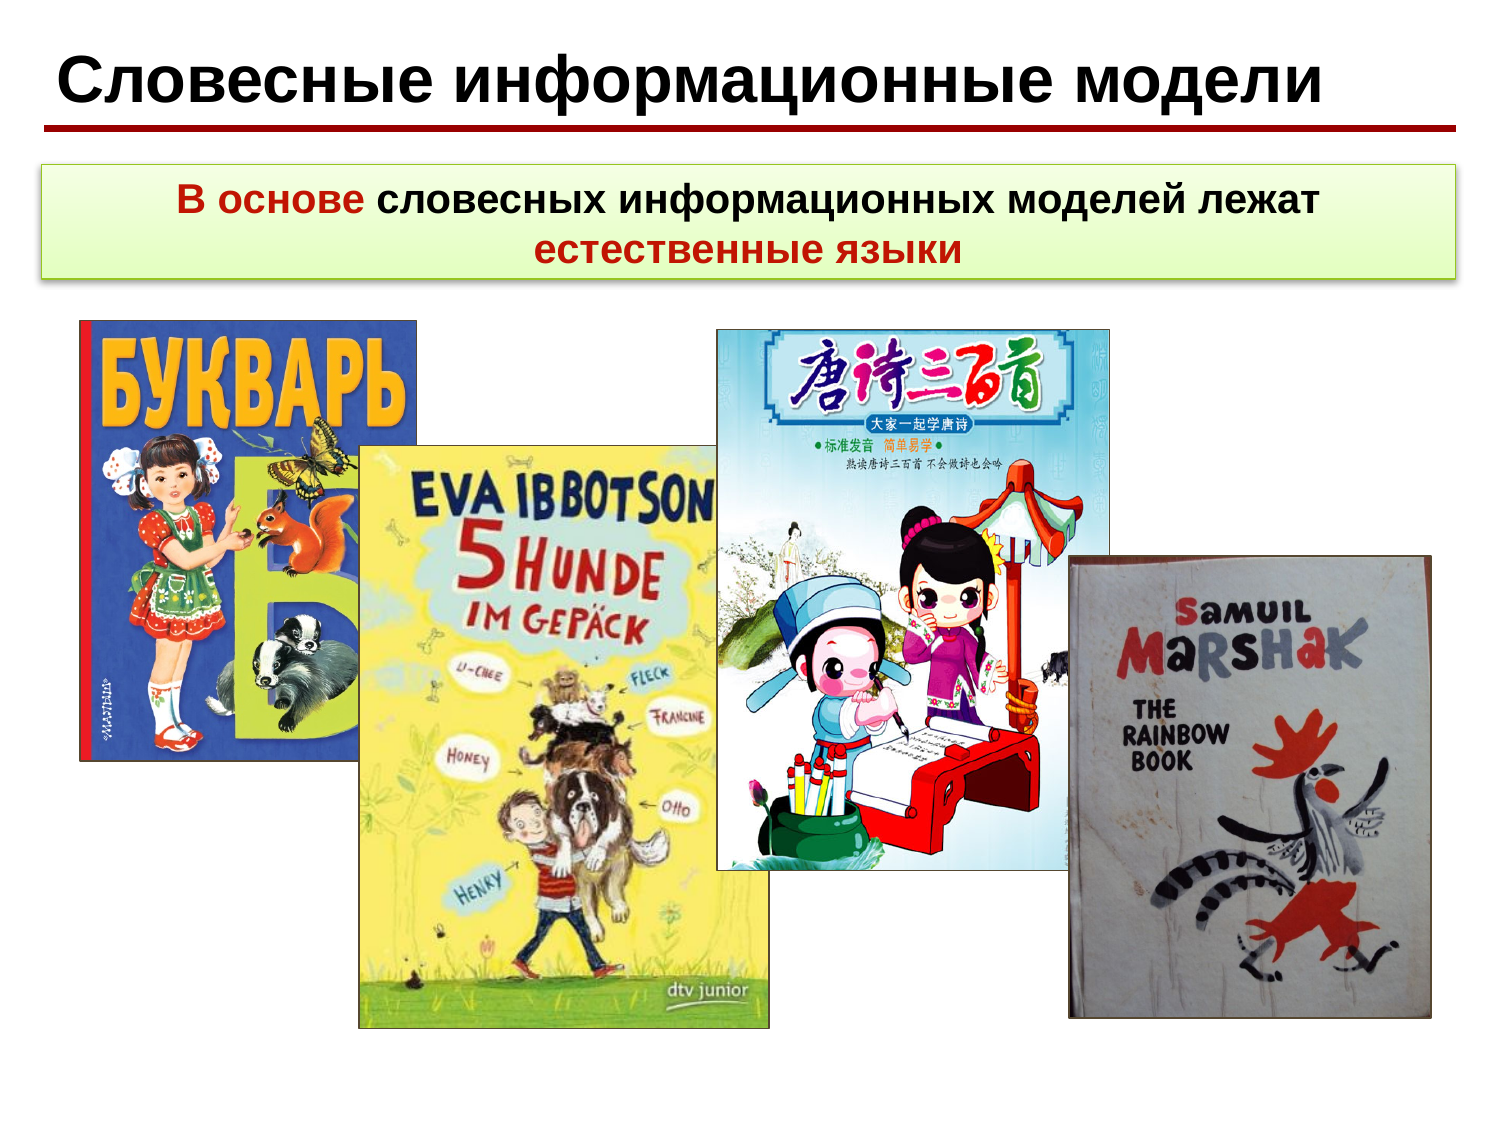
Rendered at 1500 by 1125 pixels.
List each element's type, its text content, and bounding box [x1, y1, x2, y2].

text_box Словесные информационные модели [41, 28, 1424, 124]
picture [80, 320, 1431, 1028]
text_box В основе словесных информационных моделей лежат естественные языки [41, 164, 1456, 280]
